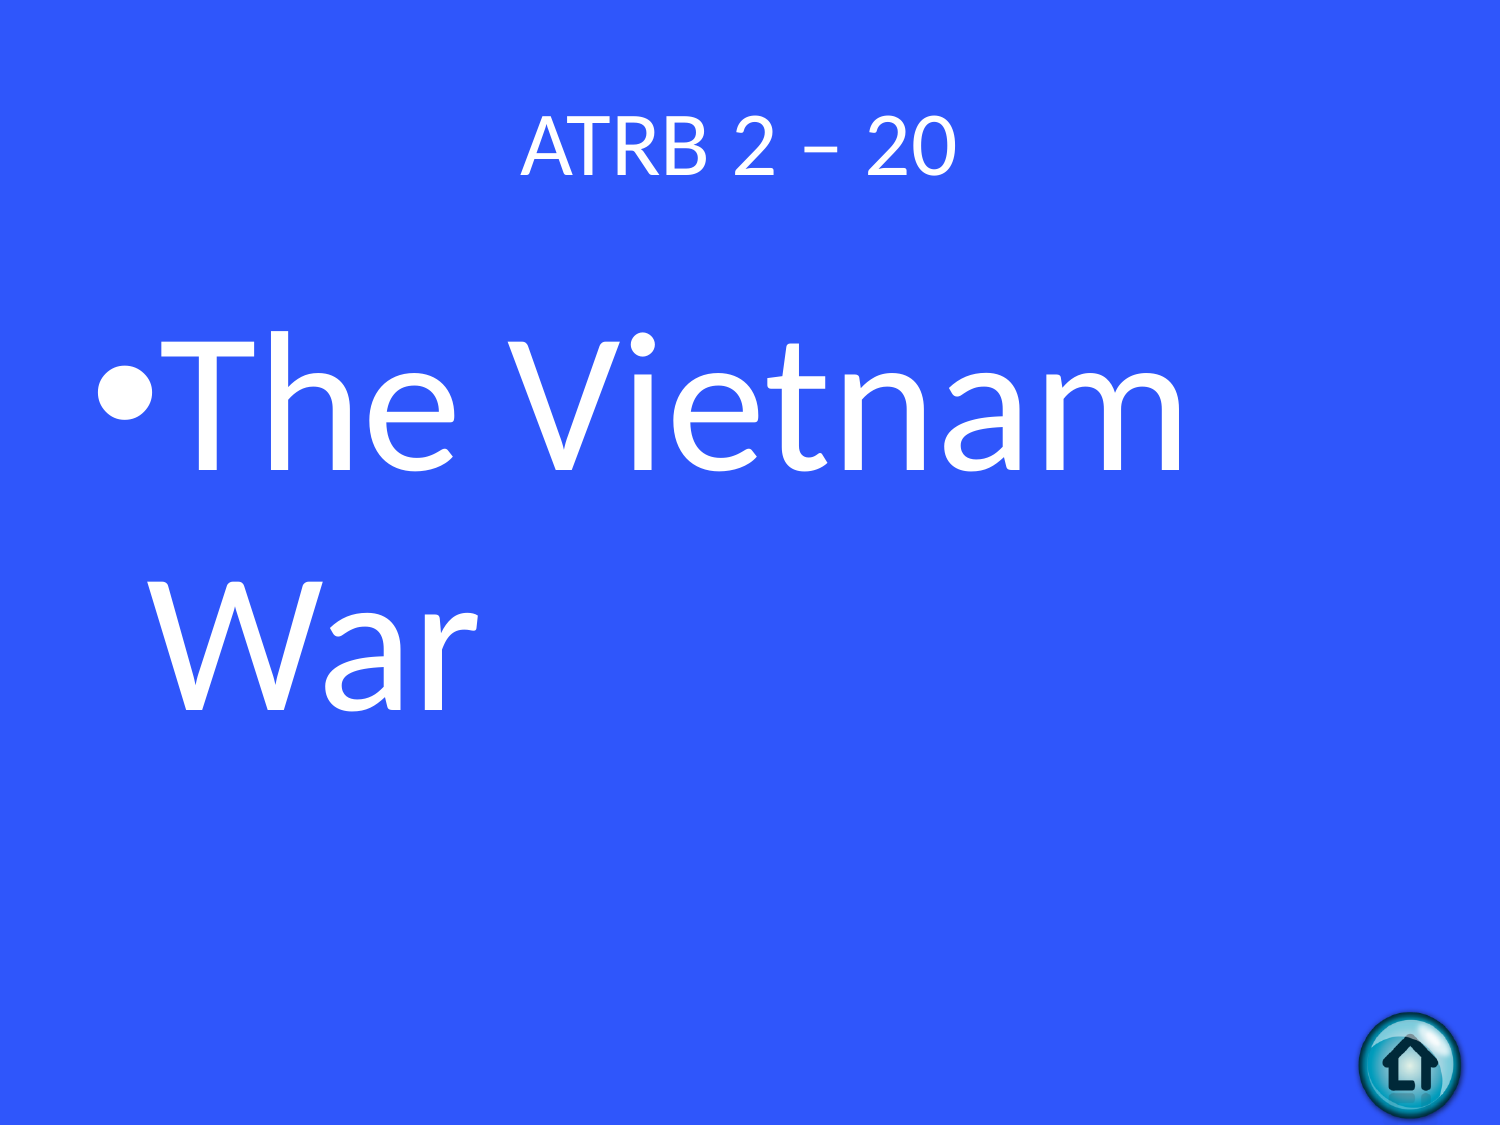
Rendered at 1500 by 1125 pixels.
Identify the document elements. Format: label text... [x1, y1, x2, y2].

list The Vietnam War [75, 262, 1425, 1005]
picture [1349, 1006, 1469, 1125]
title ATRB 2 – 20 [75, 45, 1425, 233]
